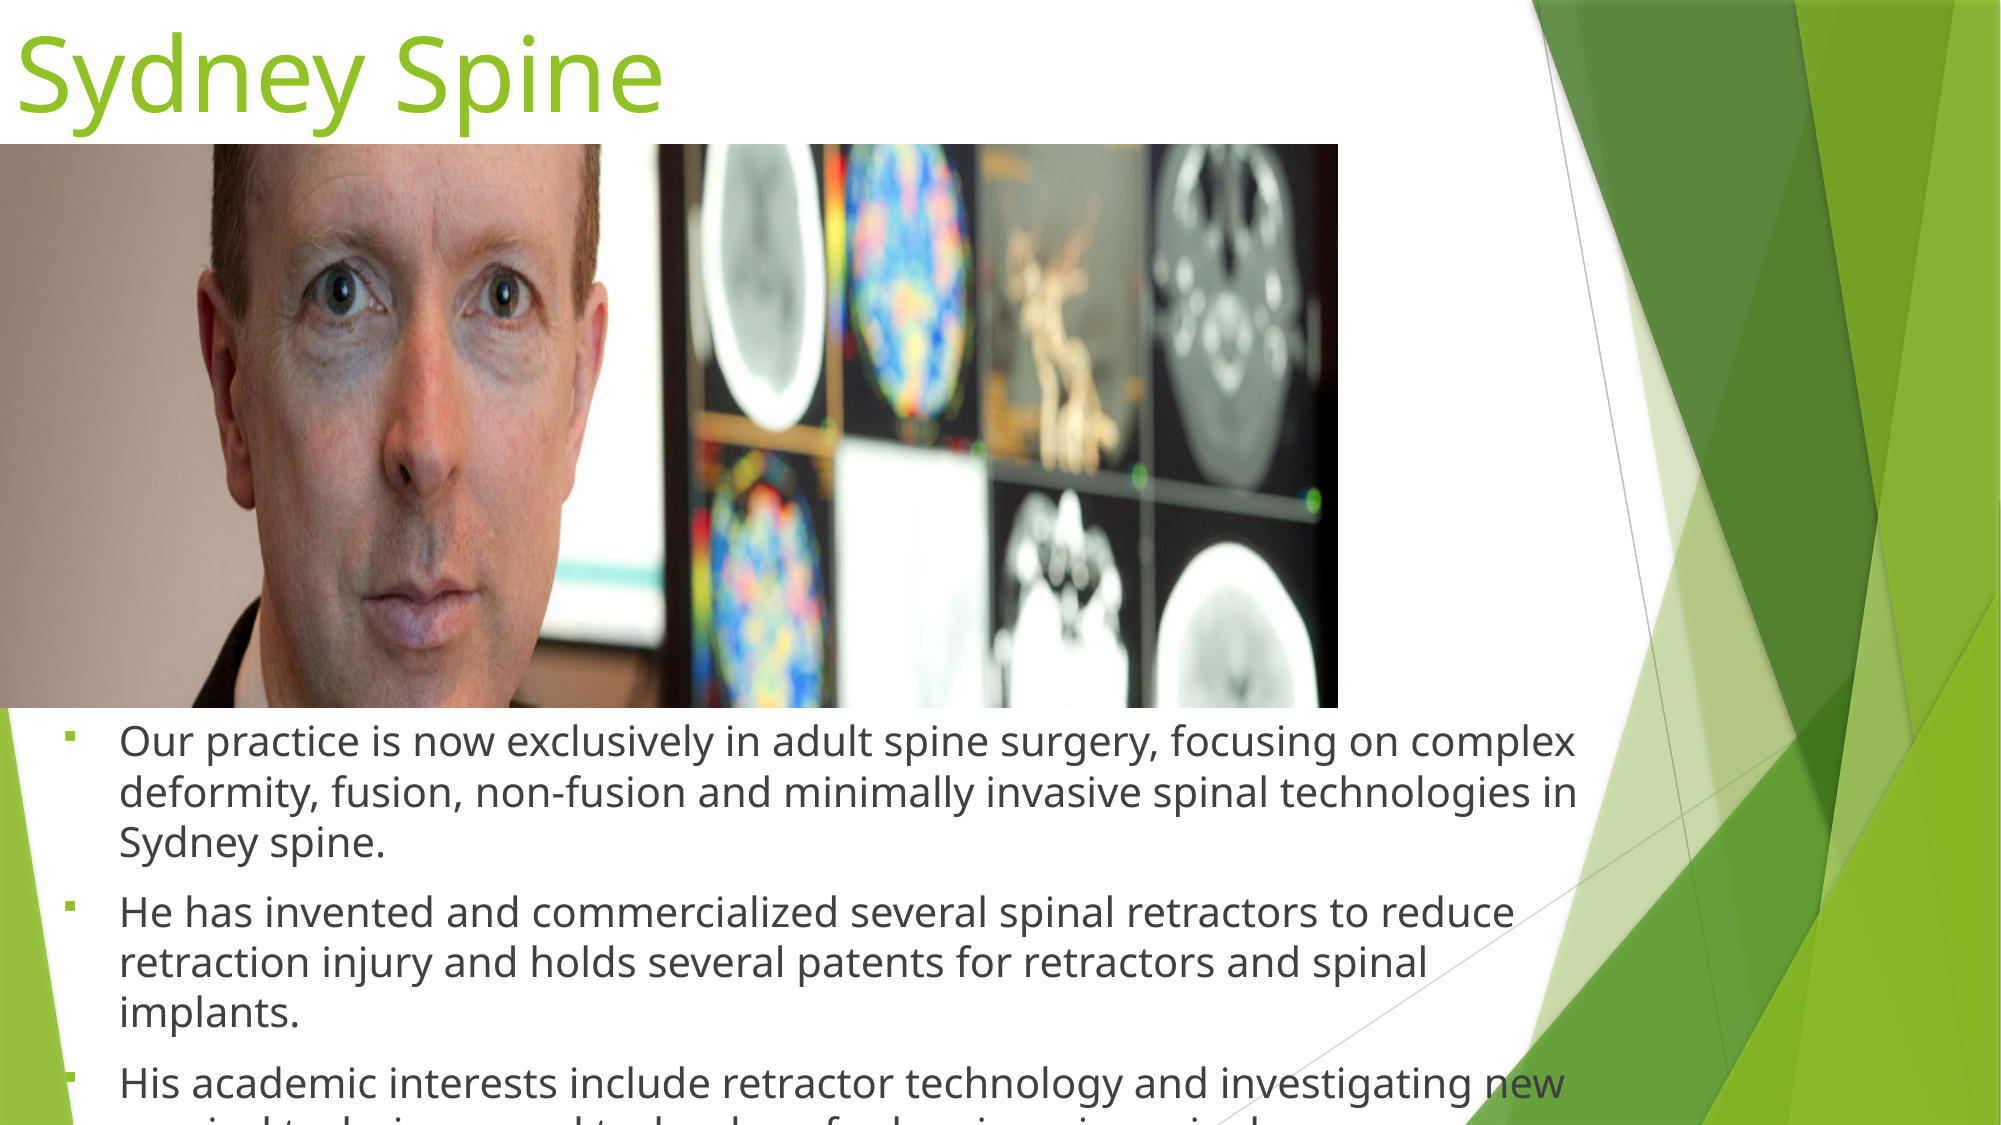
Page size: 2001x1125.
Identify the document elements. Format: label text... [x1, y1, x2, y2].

list Our practice is now exclusively in adult spine surgery, focusing on complex deformity, fusion, non-fusion and minimally invasive spinal technologies in Sydney spine. He has invented and commercialized several spinal retractors to reduce retraction injury and holds several patents for retractors and spinal implants. His academic interests include retractor technology and investigating new surgical techniques and technology for less invasive spinal surgery. [47, 707, 1623, 1125]
picture [0, 144, 1338, 709]
title Sydney Spine [0, 0, 1411, 217]
